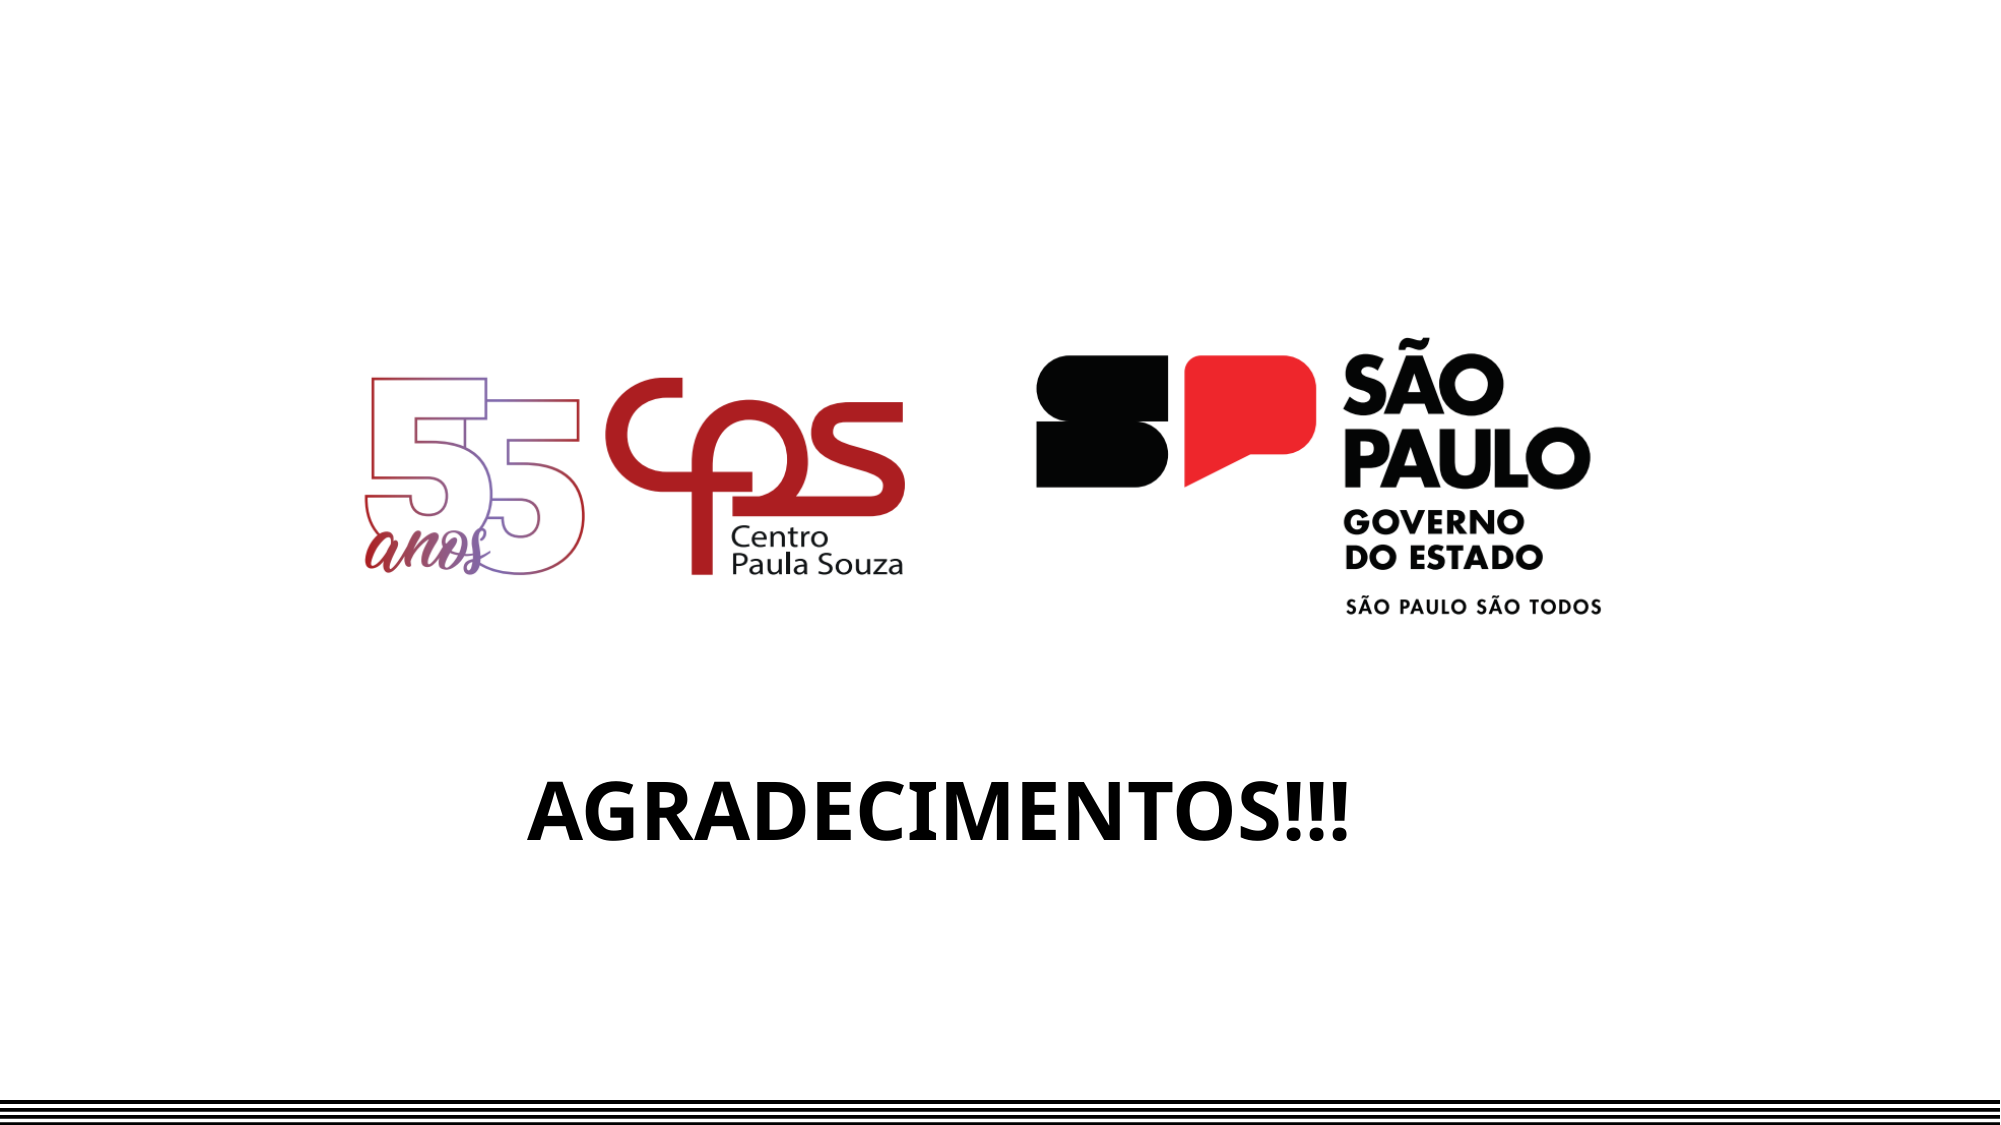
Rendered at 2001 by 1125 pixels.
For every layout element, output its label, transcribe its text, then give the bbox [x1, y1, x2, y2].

text_box AGRADECIMENTOS!!! [450, 686, 1429, 980]
picture [0, 1100, 2000, 1125]
picture [334, 315, 1619, 719]
